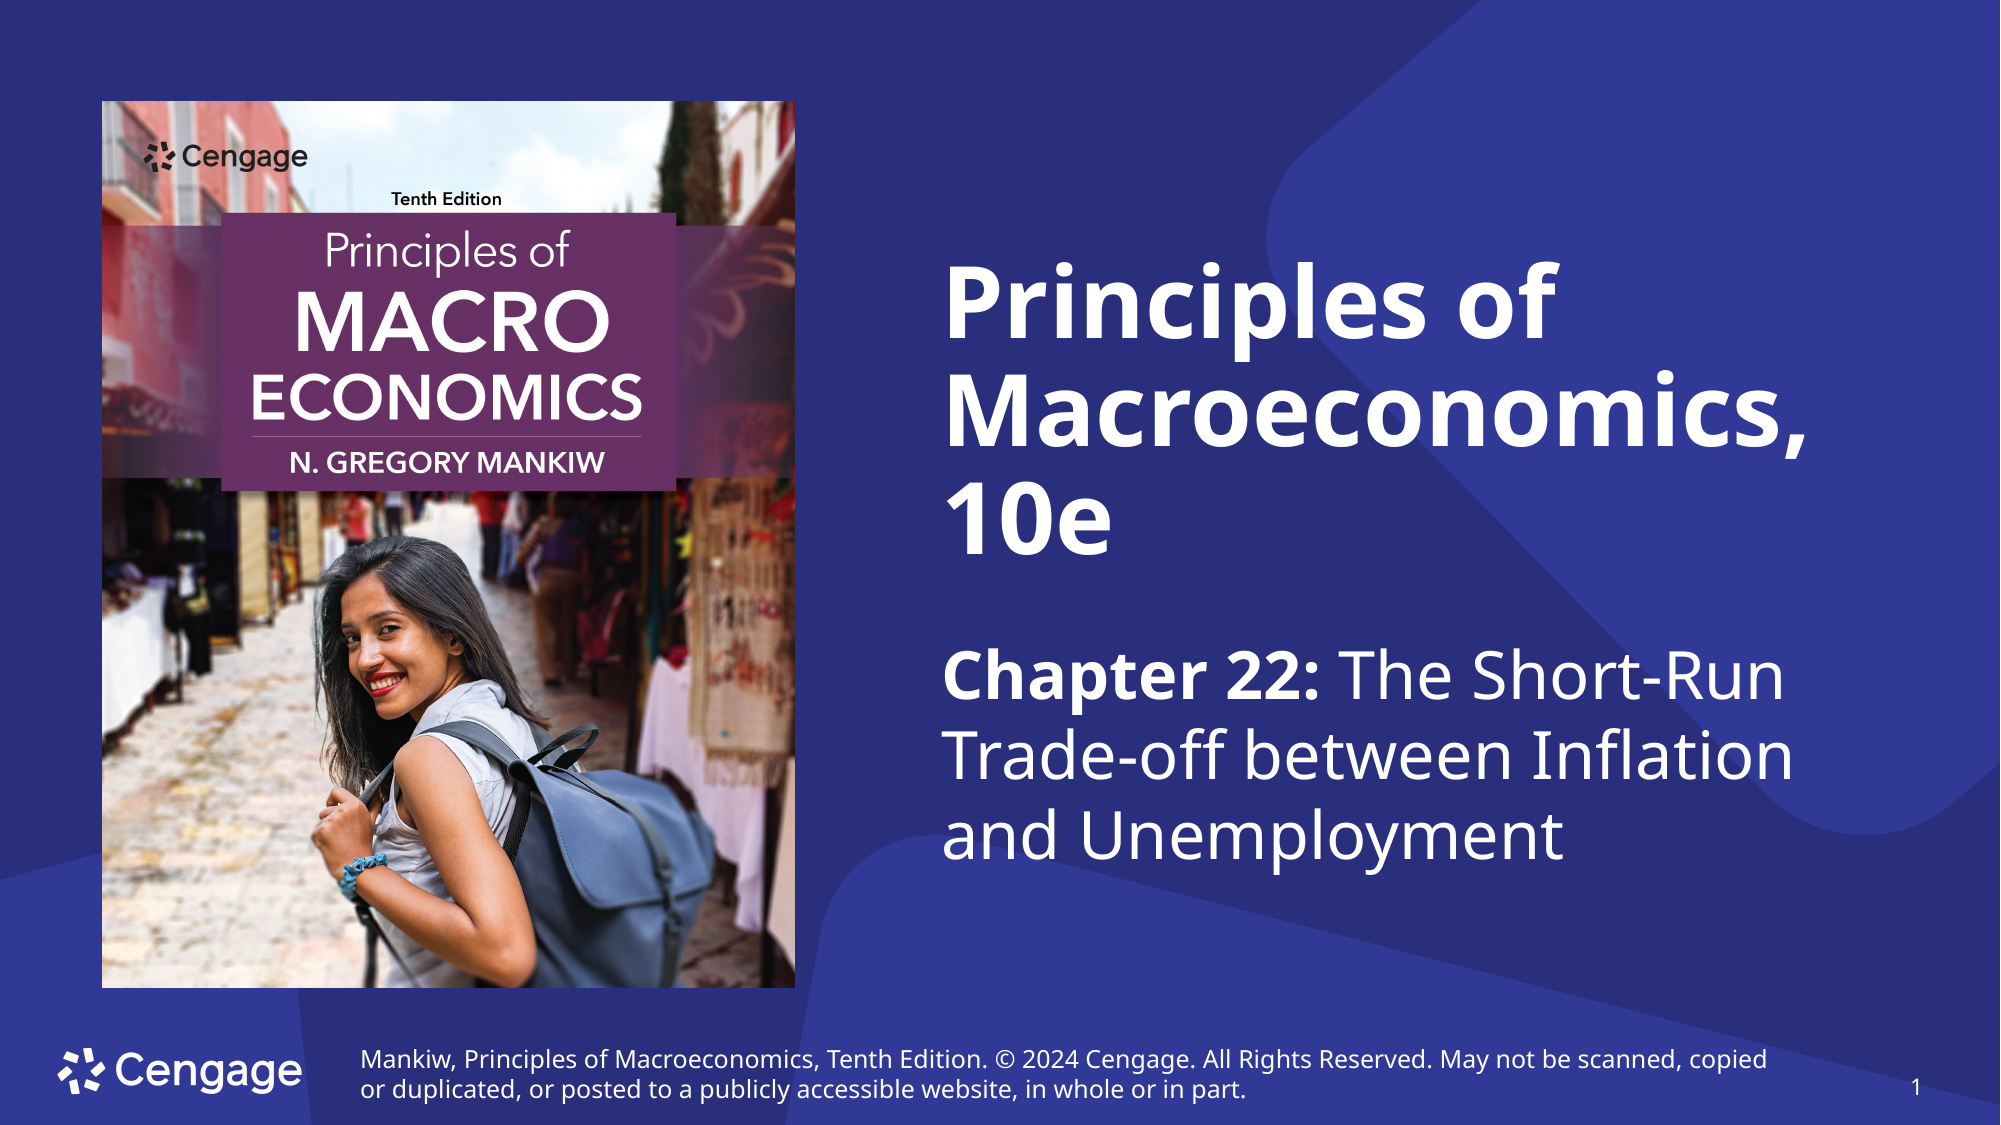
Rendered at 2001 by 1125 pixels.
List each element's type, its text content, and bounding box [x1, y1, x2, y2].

list Mankiw, Principles of Macroeconomics, Tenth Edition. © 2024 Cengage. All Rights Reserved. May not be scanned, copied or duplicated, or posted to a publicly accessible website, in whole or in part. [345, 1035, 1815, 1111]
picture [0, 0, 2000, 1125]
subtitle Chapter 22: The Short-Run Trade-off between Inflation and Unemployment [926, 624, 1928, 878]
title Principles of Macroeconomics, 10e [926, 191, 1928, 584]
